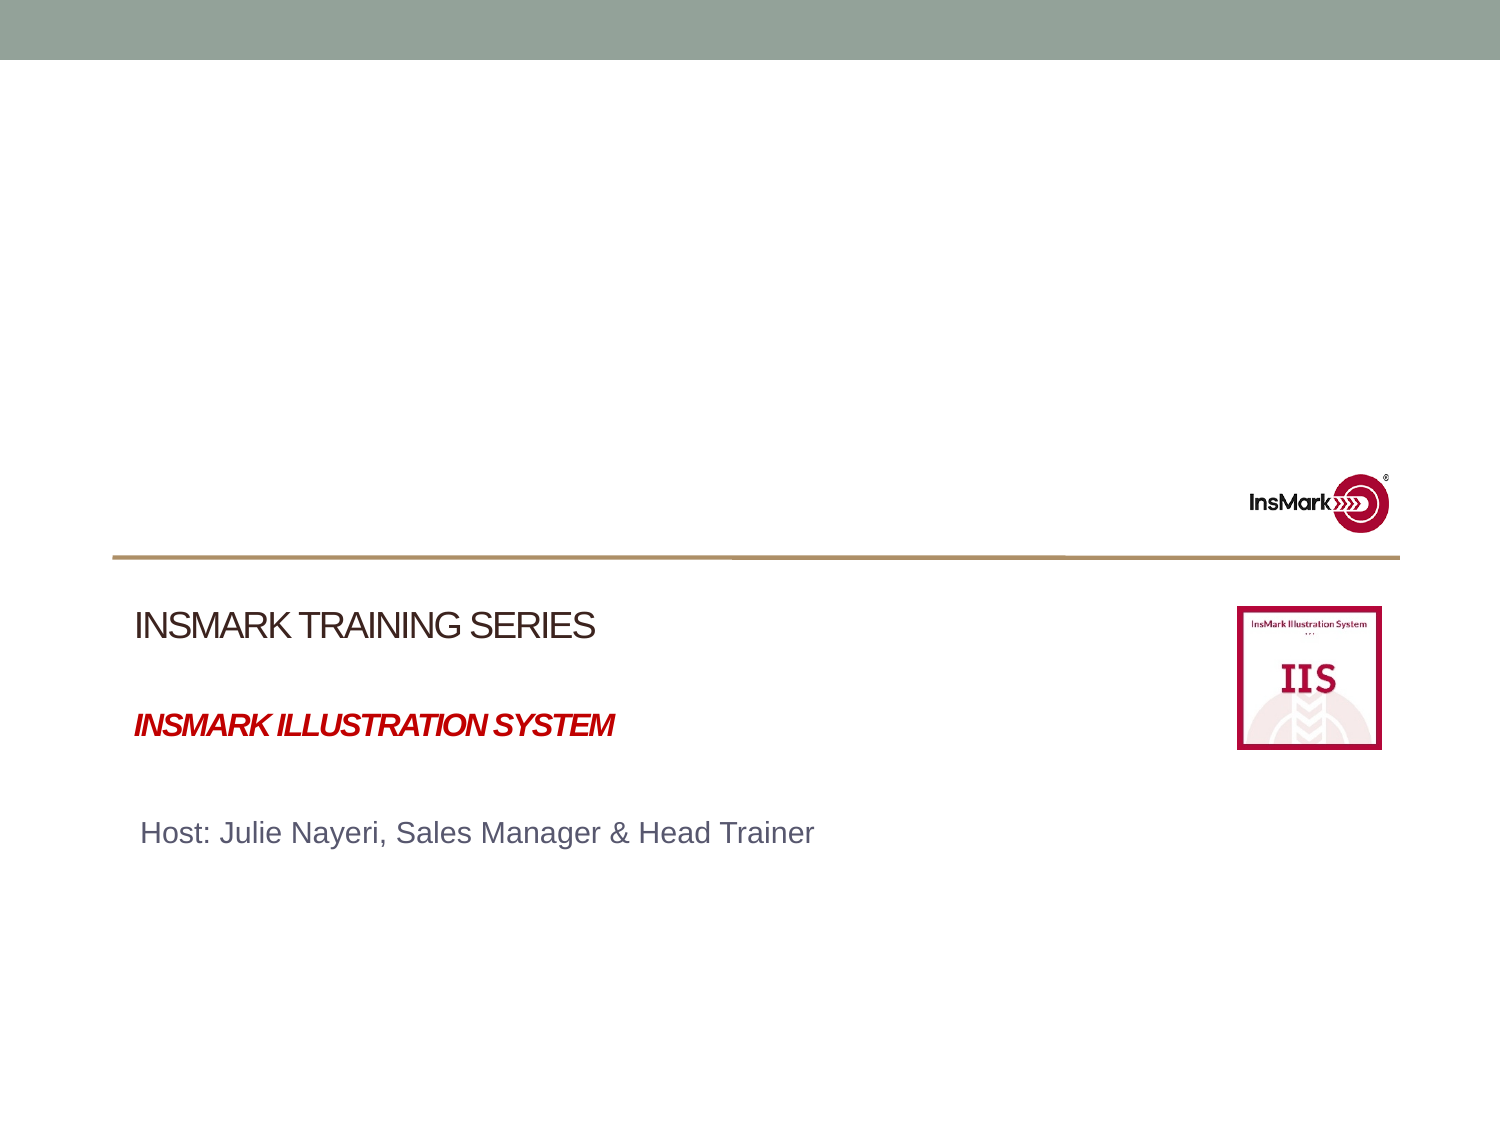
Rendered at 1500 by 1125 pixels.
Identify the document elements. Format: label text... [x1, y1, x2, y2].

picture [1249, 474, 1390, 533]
title Insmark Training Series Insmark Illustration System [118, 592, 1413, 750]
subtitle Host: Julie Nayeri, Sales Manager & Head Trainer [125, 720, 1288, 858]
picture [1236, 605, 1382, 751]
